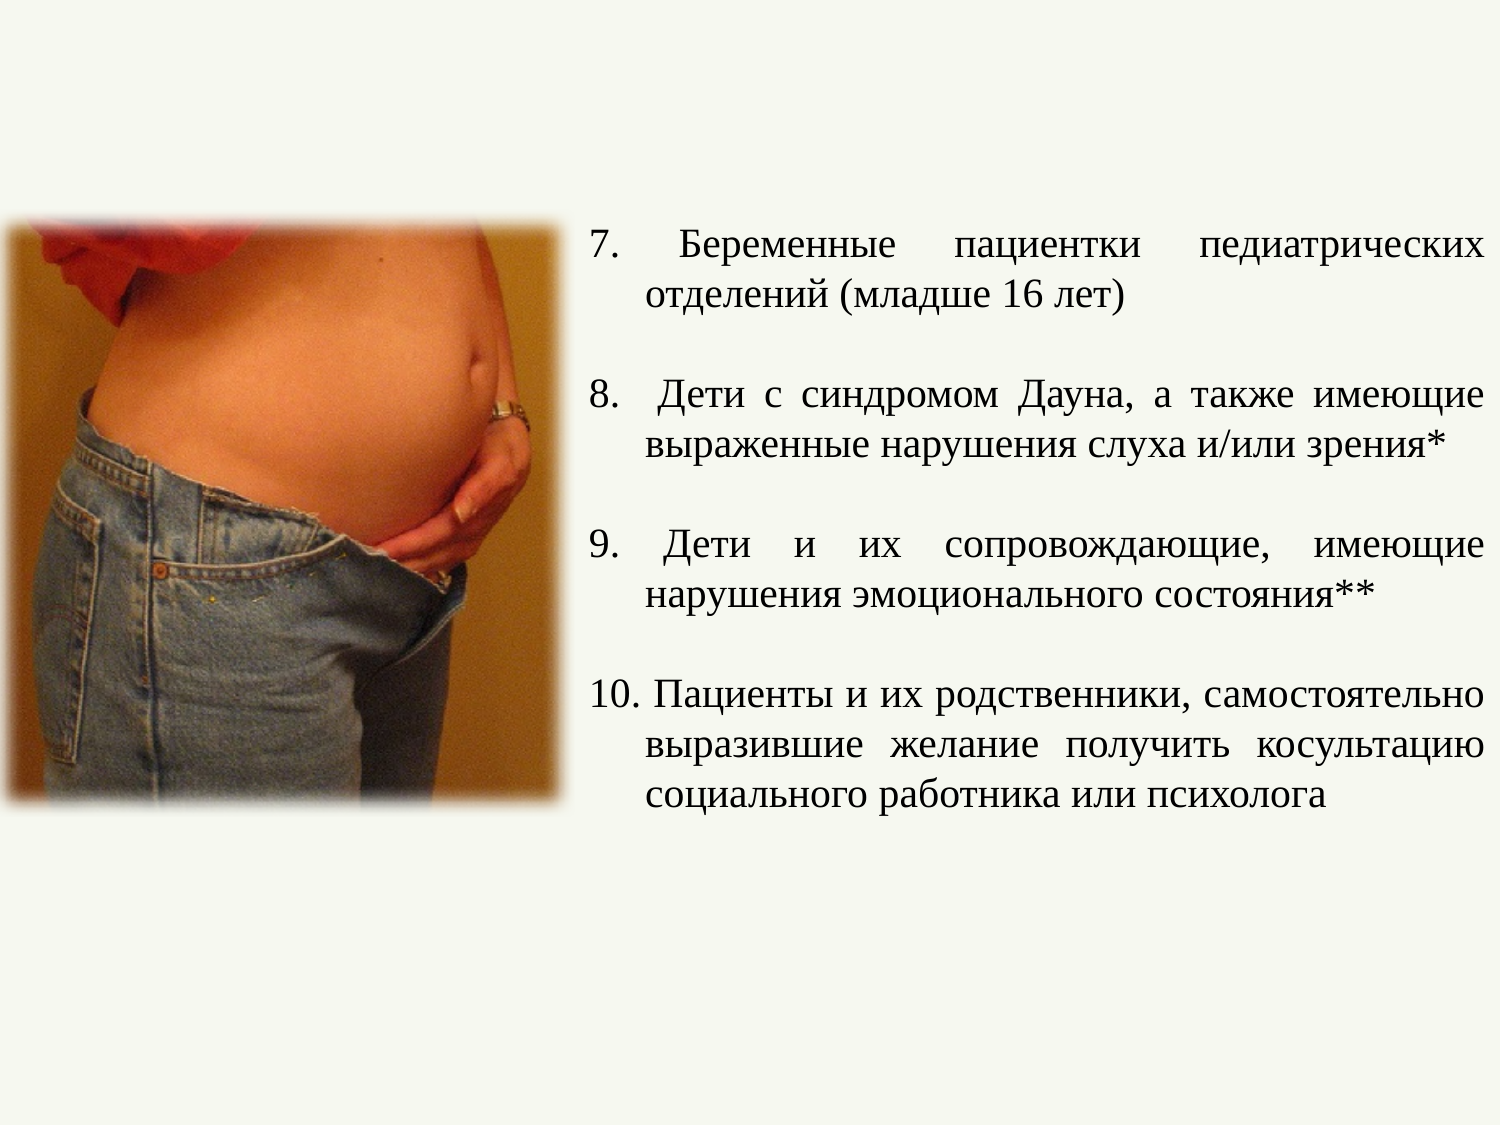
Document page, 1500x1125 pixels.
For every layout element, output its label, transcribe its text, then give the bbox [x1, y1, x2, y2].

text_box 7. Беременные пациентки педиатрических отделений (младше 16 лет) 8. Дети с синдромом Дауна, а также имеющие выраженные нарушения слуха и/или зрения* 9. Дети и их сопровождающие, имеющие нарушения эмоционального состояния** 10. Пациенты и их родственники, самостоятельно выразившие желание получить косультацию социального работника или психолога [574, 208, 1500, 874]
picture [0, 207, 575, 818]
